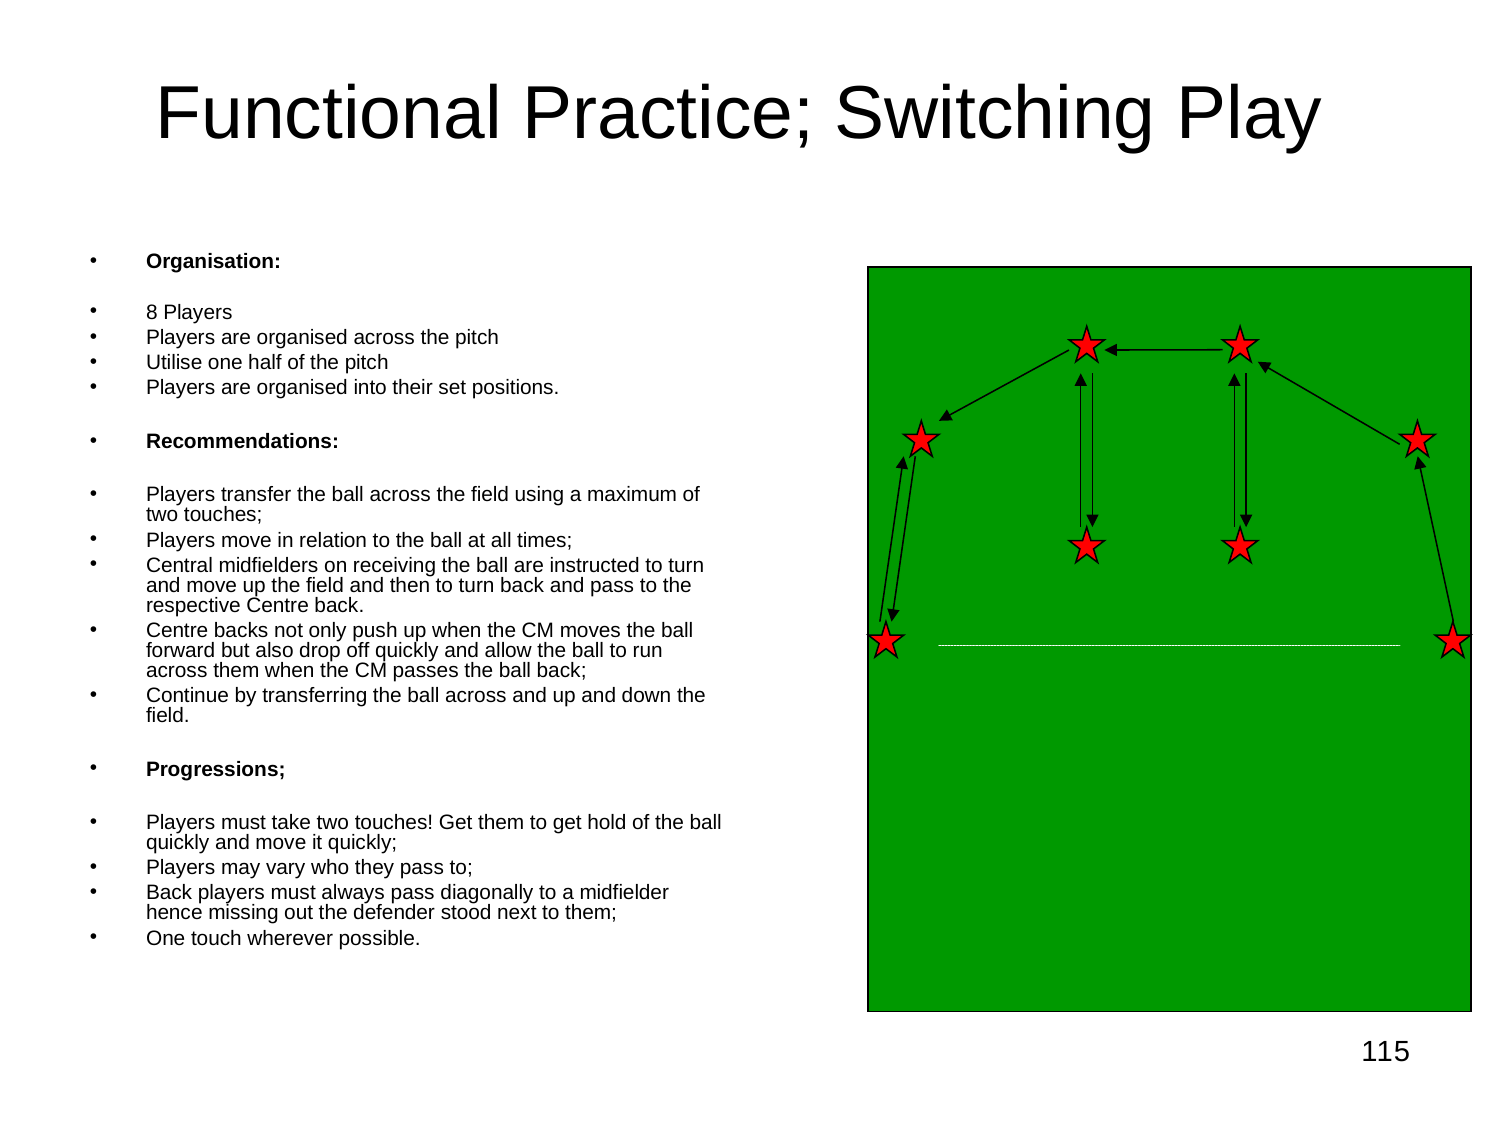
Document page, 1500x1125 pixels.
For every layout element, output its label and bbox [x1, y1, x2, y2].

text_box [74, 245, 763, 1007]
text_box [1074, 1024, 1425, 1103]
text_box [37, 45, 1425, 175]
text_box [868, 267, 1471, 1012]
